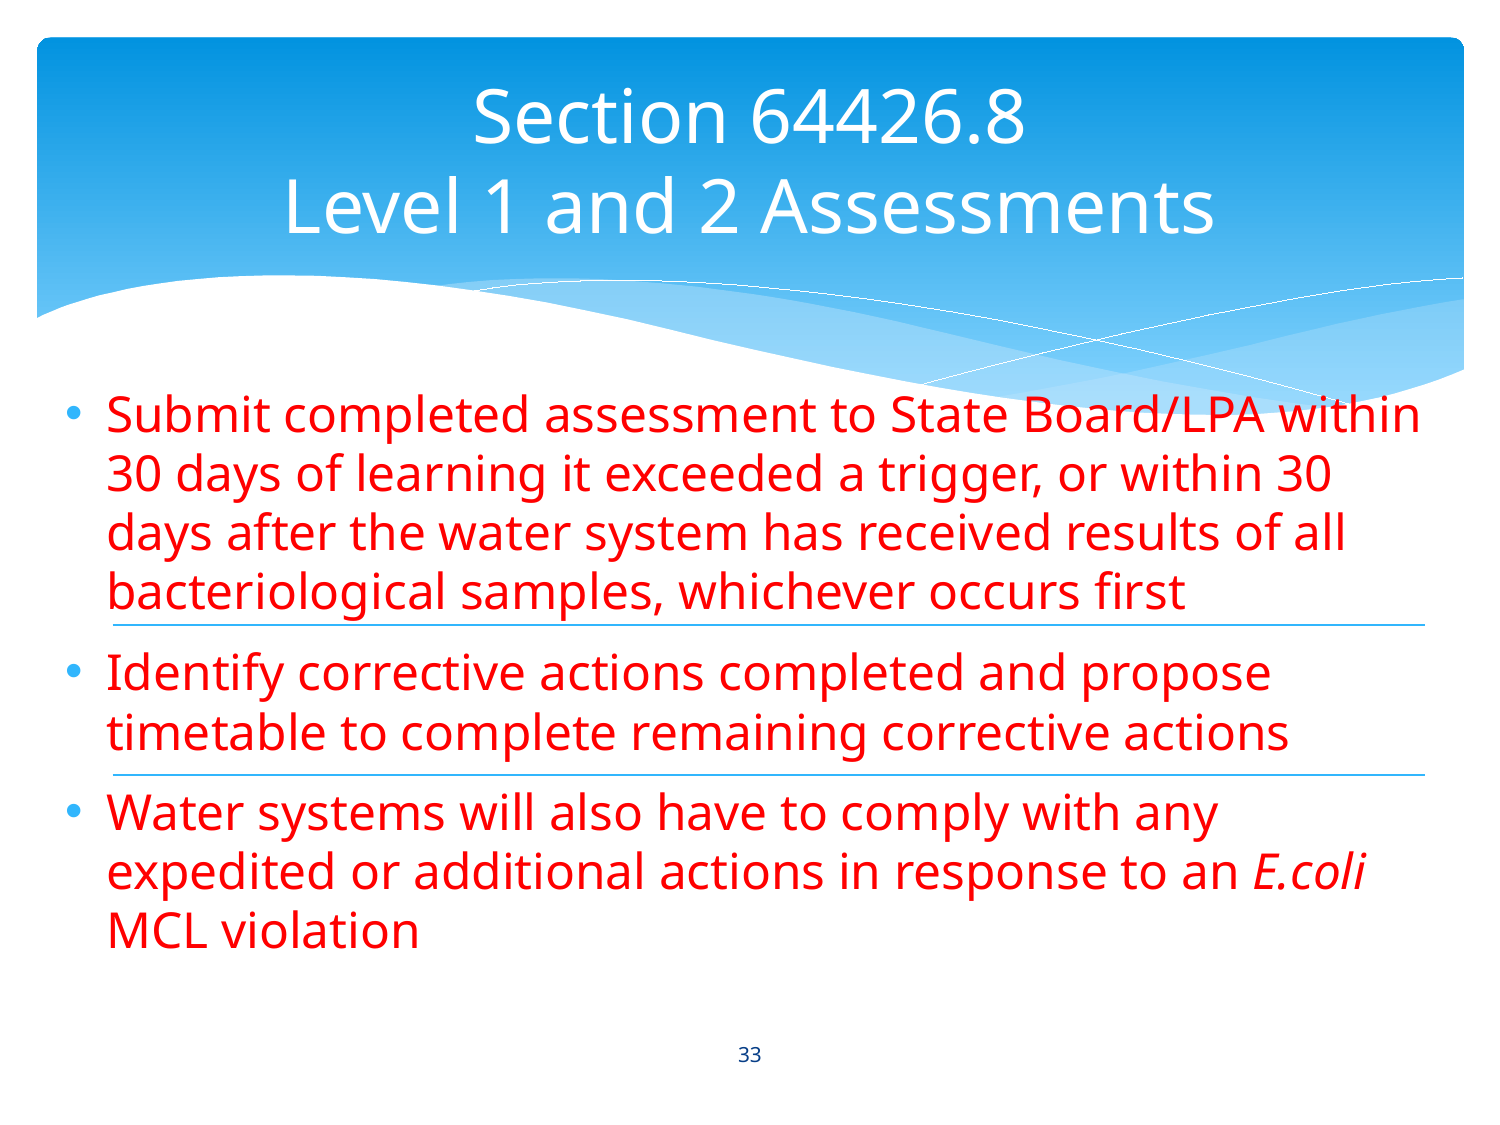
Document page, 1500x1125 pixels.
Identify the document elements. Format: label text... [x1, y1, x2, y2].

slide_number 33 [654, 1025, 846, 1086]
list Submit completed assessment to State Board/LPA within 30 days of learning it exceeded a trigger, or within 30 days after the water system has received results of all bacteriological samples, whichever occurs first Identify corrective actions completed and propose timetable to complete remaining corrective actions Water systems will also have to comply with any expedited or additional actions in response to an E.coli MCL violation [50, 375, 1450, 1013]
title Section 64426.8 Level 1 and 2 Assessments [75, 55, 1425, 261]
